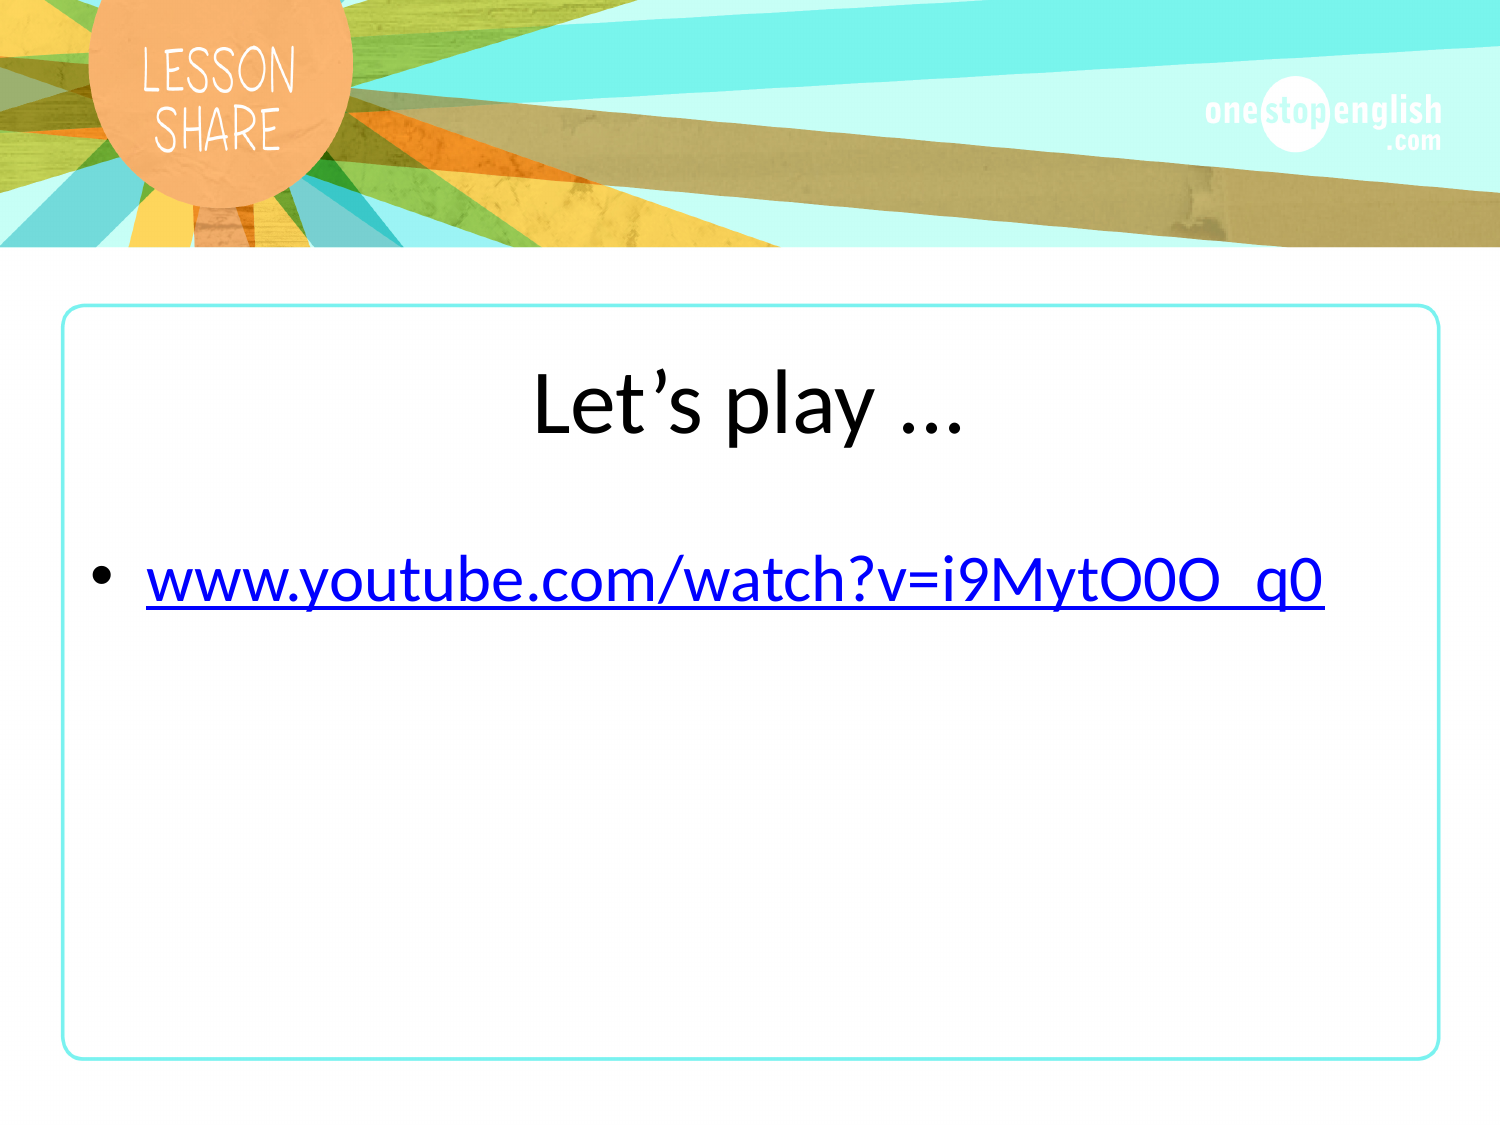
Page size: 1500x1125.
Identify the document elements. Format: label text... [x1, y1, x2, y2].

list www.youtube.com/watch?v=i9MytO0O_q0 [75, 527, 1425, 1125]
picture [0, 0, 1500, 1125]
title Let’s play ... [75, 302, 1425, 491]
